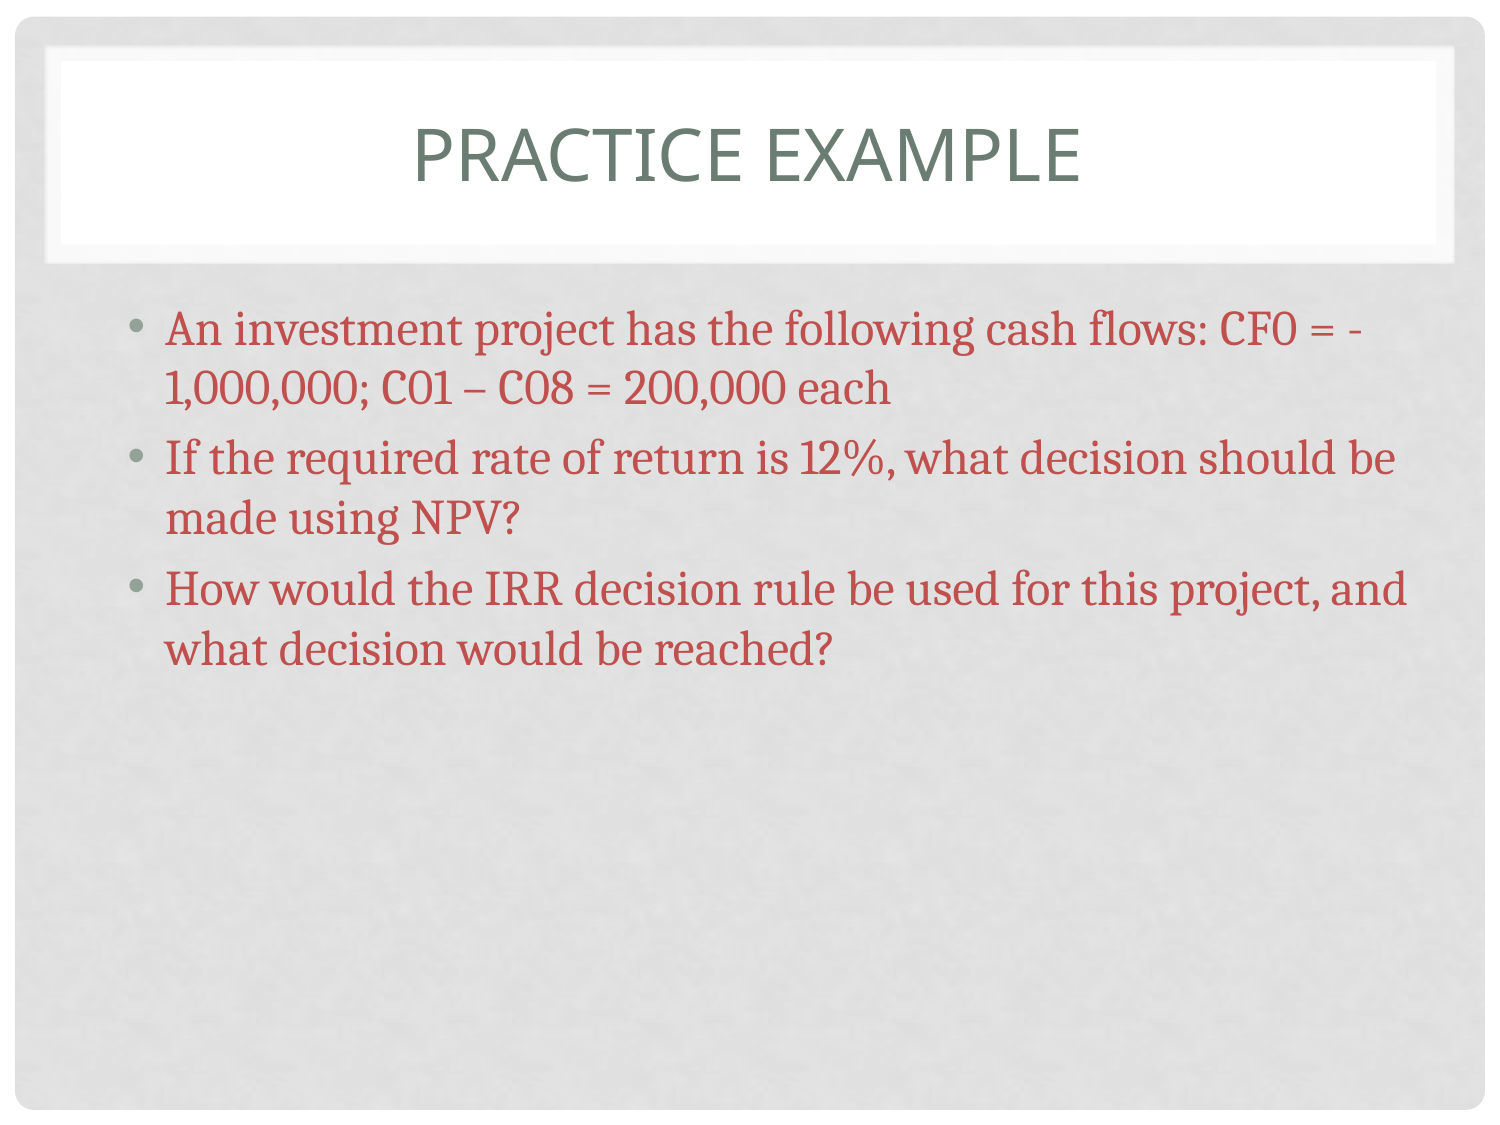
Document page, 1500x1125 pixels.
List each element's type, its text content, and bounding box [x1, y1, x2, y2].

title Practice example [69, 66, 1425, 238]
list An investment project has the following cash flows: CF0 = -1,000,000; C01 – C08 = 200,000 each If the required rate of return is 12%, what decision should be made using NPV? How would the IRR decision rule be used for this project, and what decision would be reached? [75, 287, 1425, 1005]
